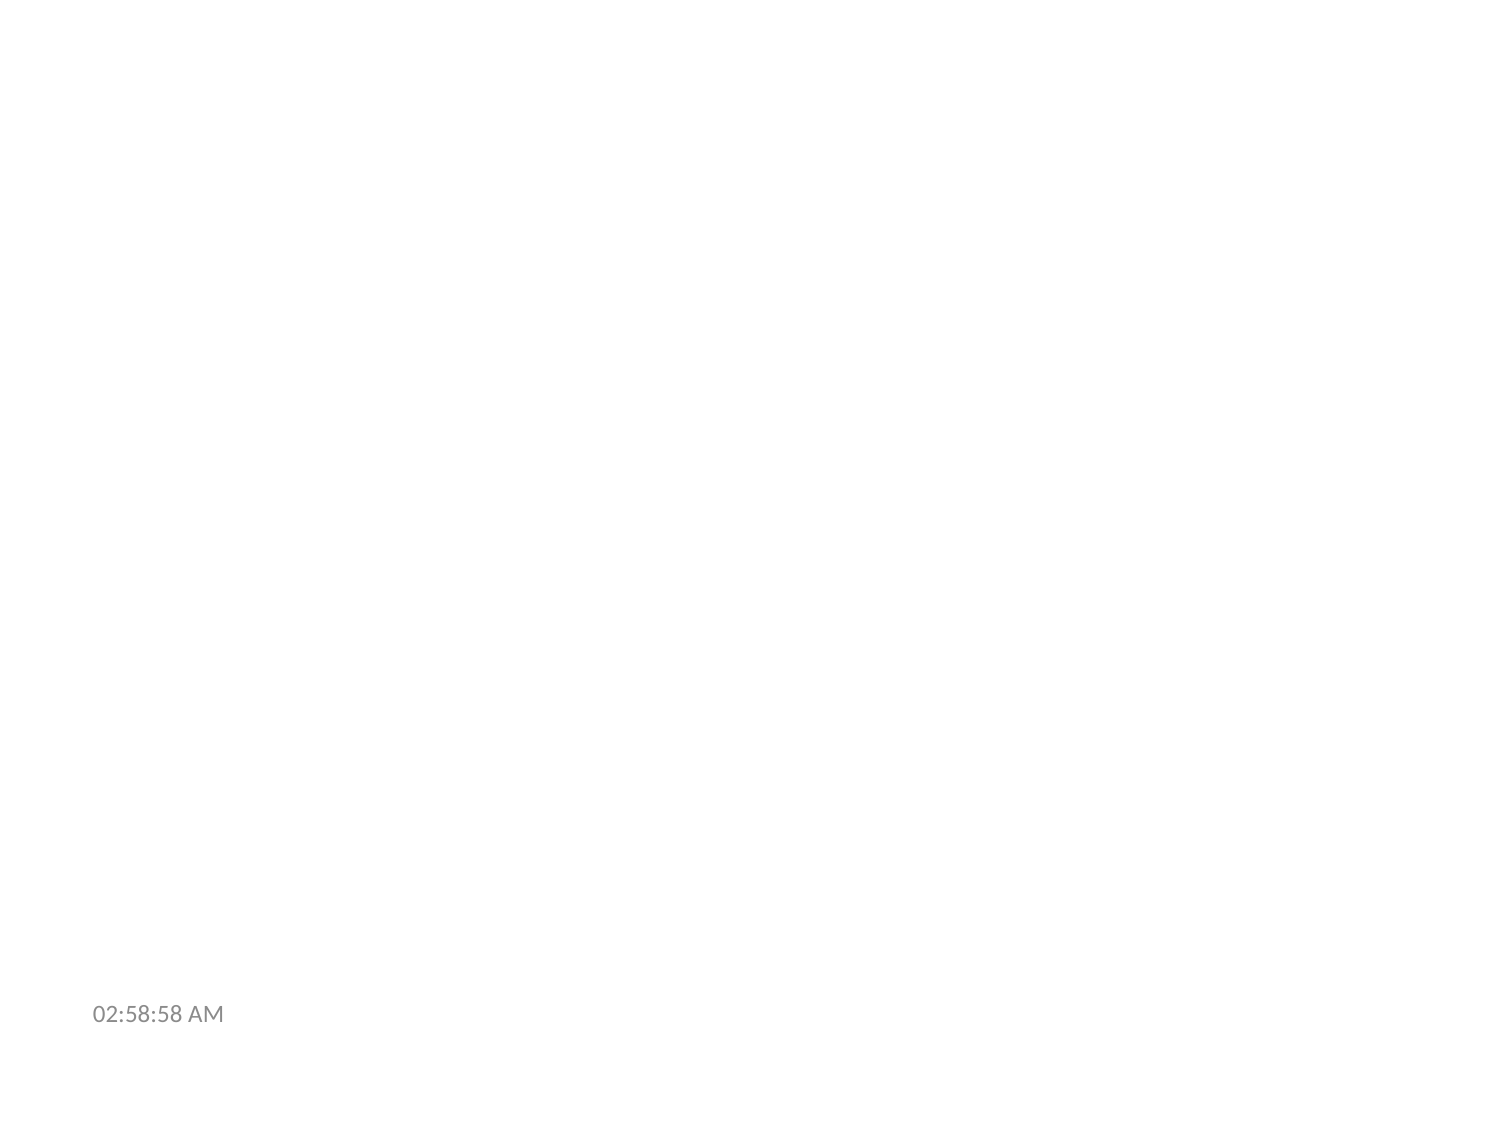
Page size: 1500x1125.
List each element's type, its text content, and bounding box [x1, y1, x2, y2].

text_box 3:35:09 PM [77, 982, 428, 1043]
